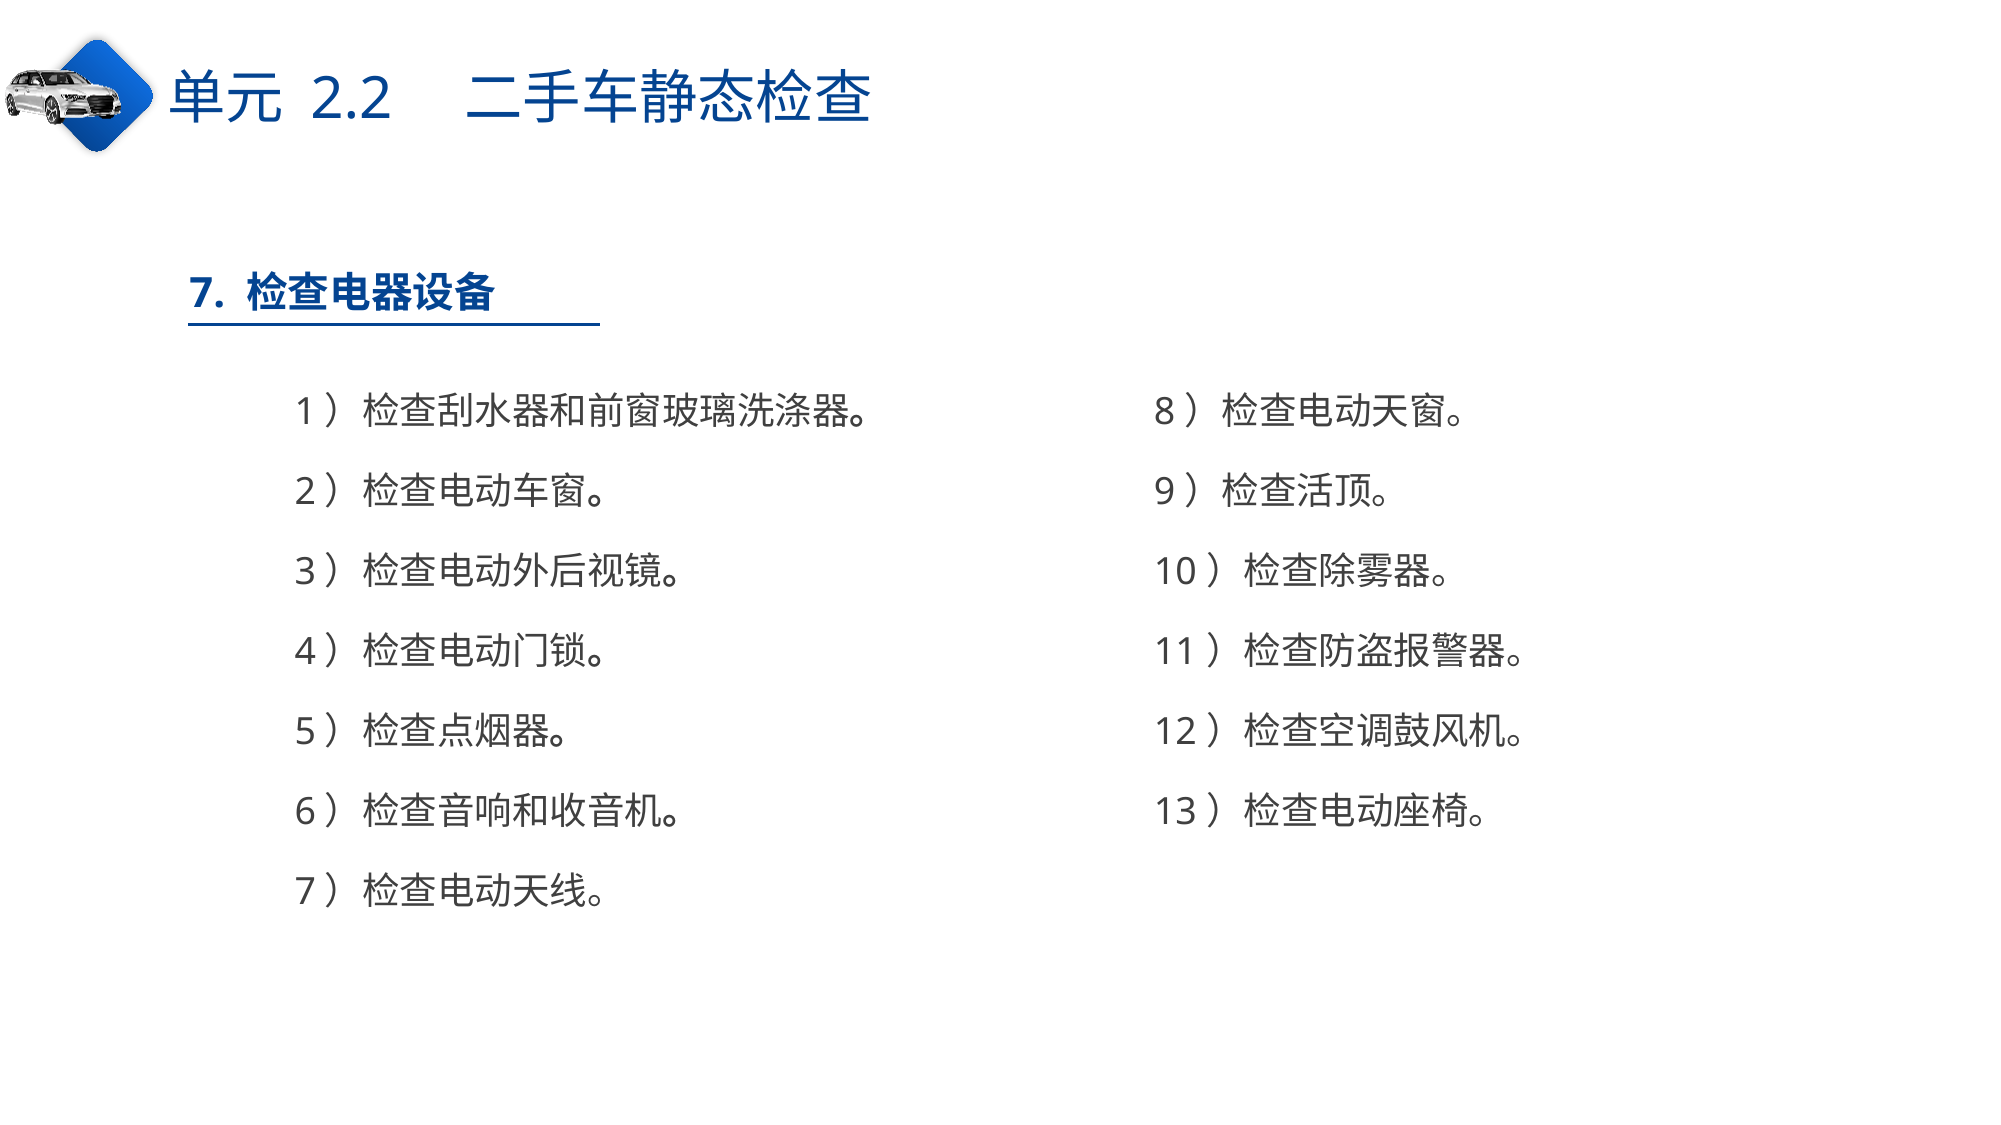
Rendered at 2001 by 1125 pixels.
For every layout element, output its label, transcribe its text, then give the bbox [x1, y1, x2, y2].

picture [0, 31, 125, 157]
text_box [174, 258, 1330, 325]
text_box 1）检查刮水器和前窗玻璃洗涤器。 2）检查电动车窗。 3）检查电动外后视镜。 4）检查电动门锁。 5）检查点烟器。 6）检查音响和收音机。 7）检查电动天线。 [204, 357, 905, 920]
text_box 单元 2.2 二手车静态检查 [152, 52, 888, 138]
text_box 8）检查电动天窗。 9）检查活顶。 10）检查除雾器。 11）检查防盗报警器。 12）检查空调鼓风机。 13）检查电动座椅。 [1064, 357, 1765, 840]
